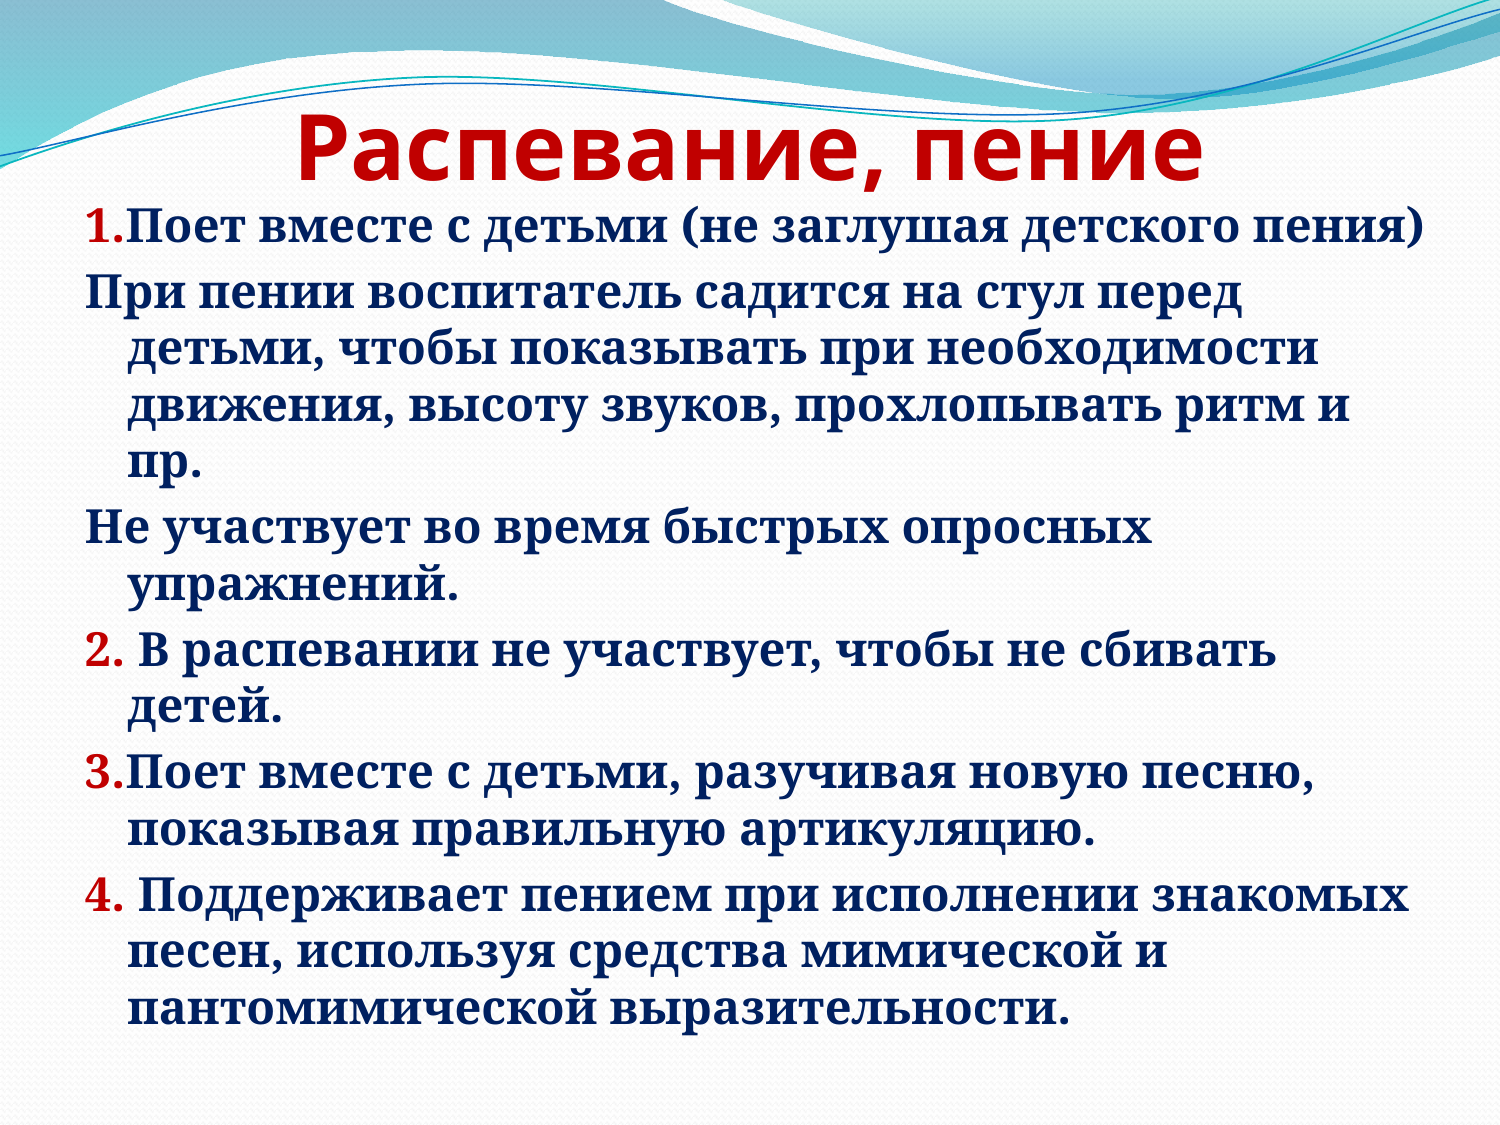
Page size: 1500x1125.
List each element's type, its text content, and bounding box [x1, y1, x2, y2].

title Распевание, пение [75, 35, 1425, 187]
list 1.Поет вместе с детьми (не заглушая детского пения) При пении воспитатель садится на стул перед детьми, чтобы показывать при необходимости движения, высоту звуков, прохлопывать ритм и пр. Не участвует во время быстрых опросных упражнений. 2. В распевании не участвует, чтобы не сбивать детей. 3.Поет вместе с детьми, разучивая новую песню, показывая правильную артикуляцию. 4. Поддерживает пением при исполнении знакомых песен, используя средства мимической и пантомимической выразительности. [70, 187, 1456, 1090]
